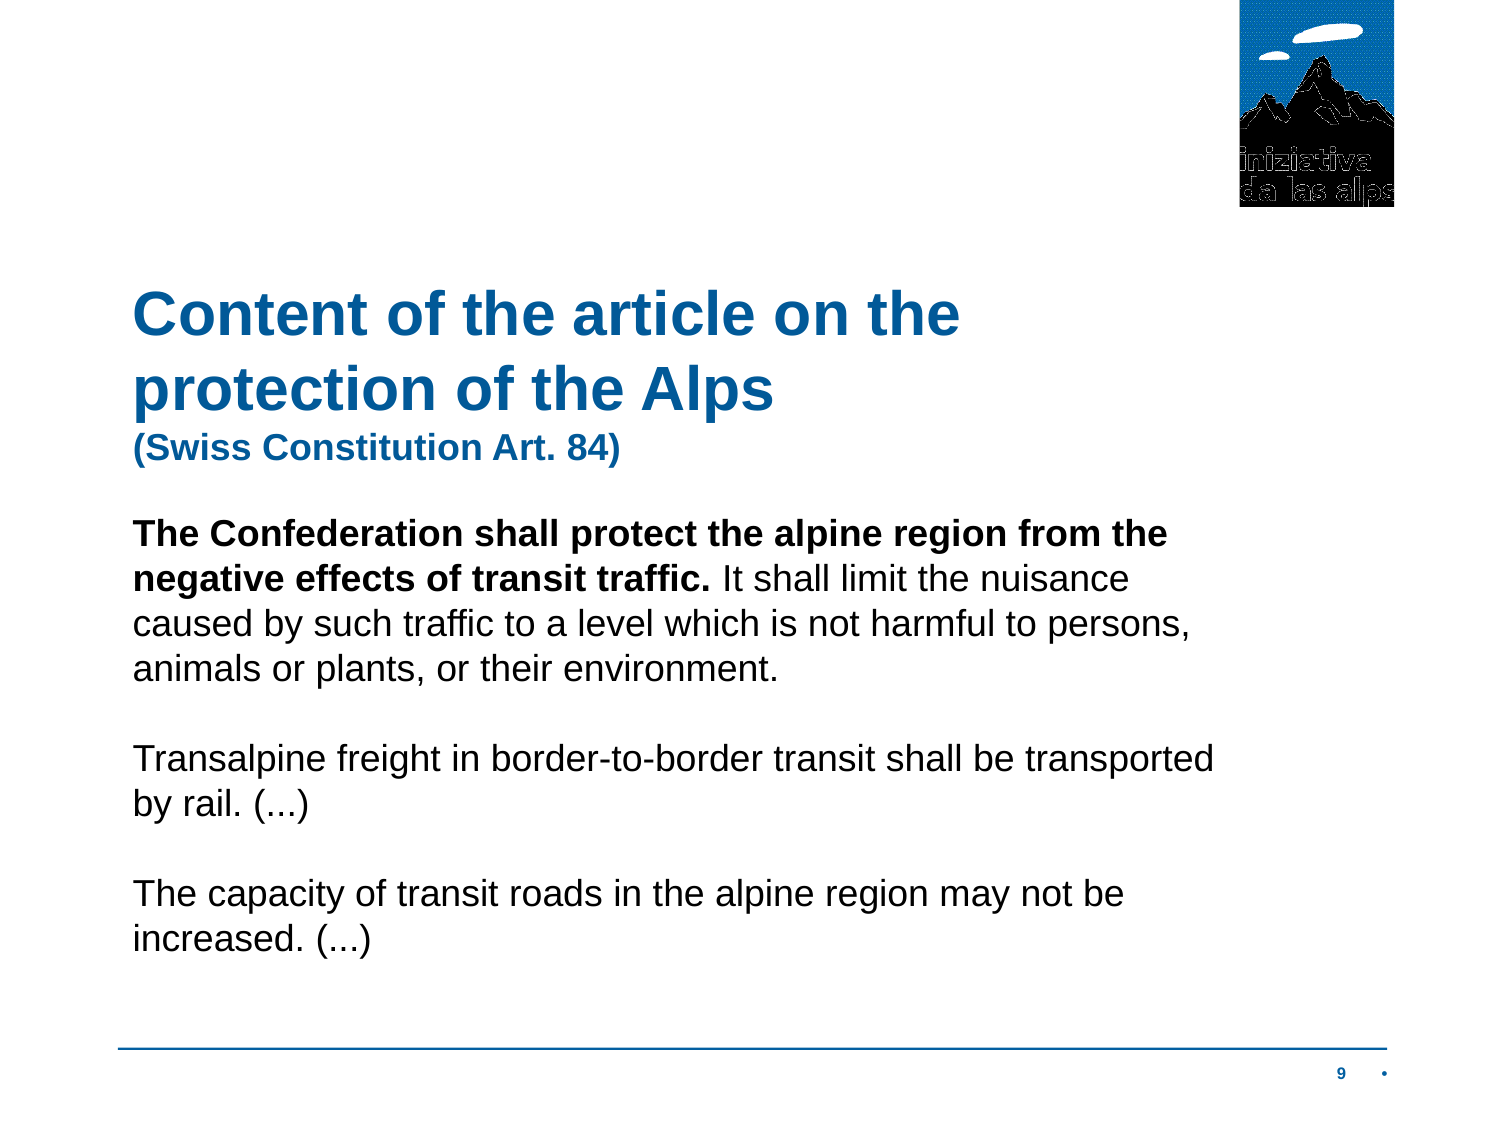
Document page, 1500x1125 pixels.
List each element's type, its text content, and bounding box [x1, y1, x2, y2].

slide_number 9 [1074, 1062, 1347, 1107]
title Content of the article on the protection of the Alps (Swiss Constitution Art. 84) [117, 265, 1146, 486]
text_box The Confederation shall protect the alpine region from the negative effects of transit traffic. It shall limit the nuisance caused by such traffic to a level which is not harmful to persons, animals or plants, or their environment. Transalpine freight in border-to-border transit shall be transported by rail. (...) The capacity of transit roads in the alpine region may not be increased. (...) [117, 501, 1235, 967]
